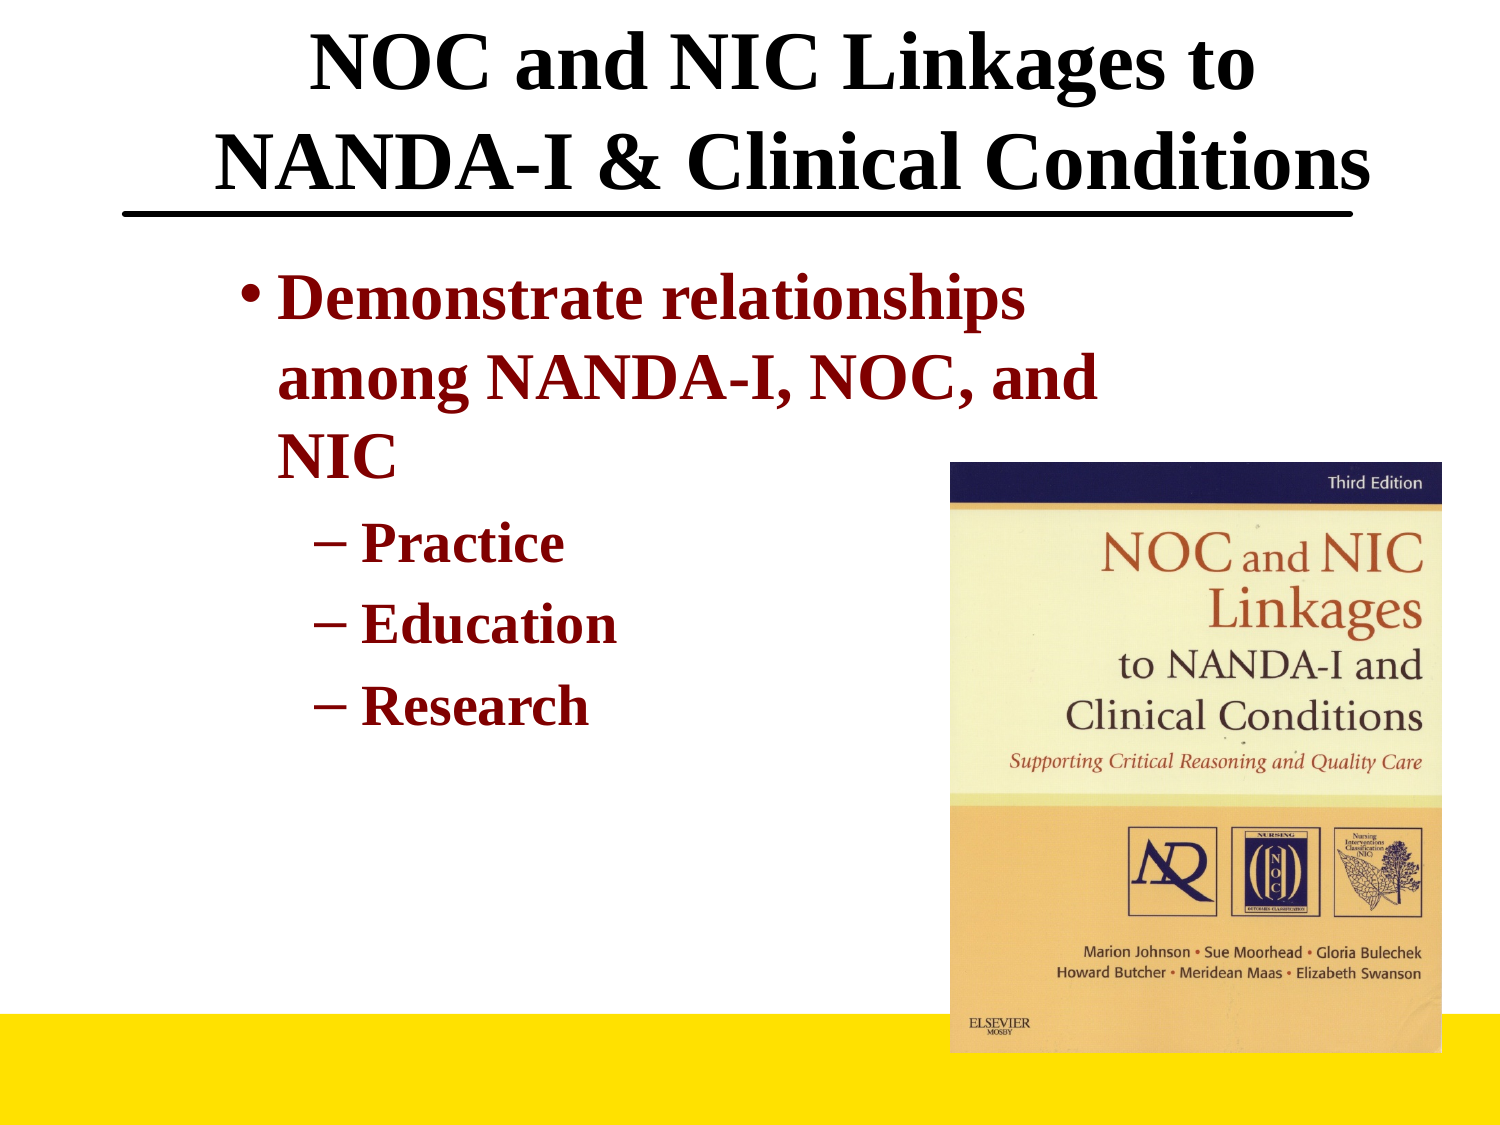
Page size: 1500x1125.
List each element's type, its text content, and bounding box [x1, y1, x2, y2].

title NOC and NIC Linkages to NANDA-I & Clinical Conditions [112, 2, 1475, 211]
list Demonstrate relationships among NANDA-I, NOC, and NIC Practice Education Research [225, 245, 1200, 988]
picture [949, 462, 1442, 1054]
